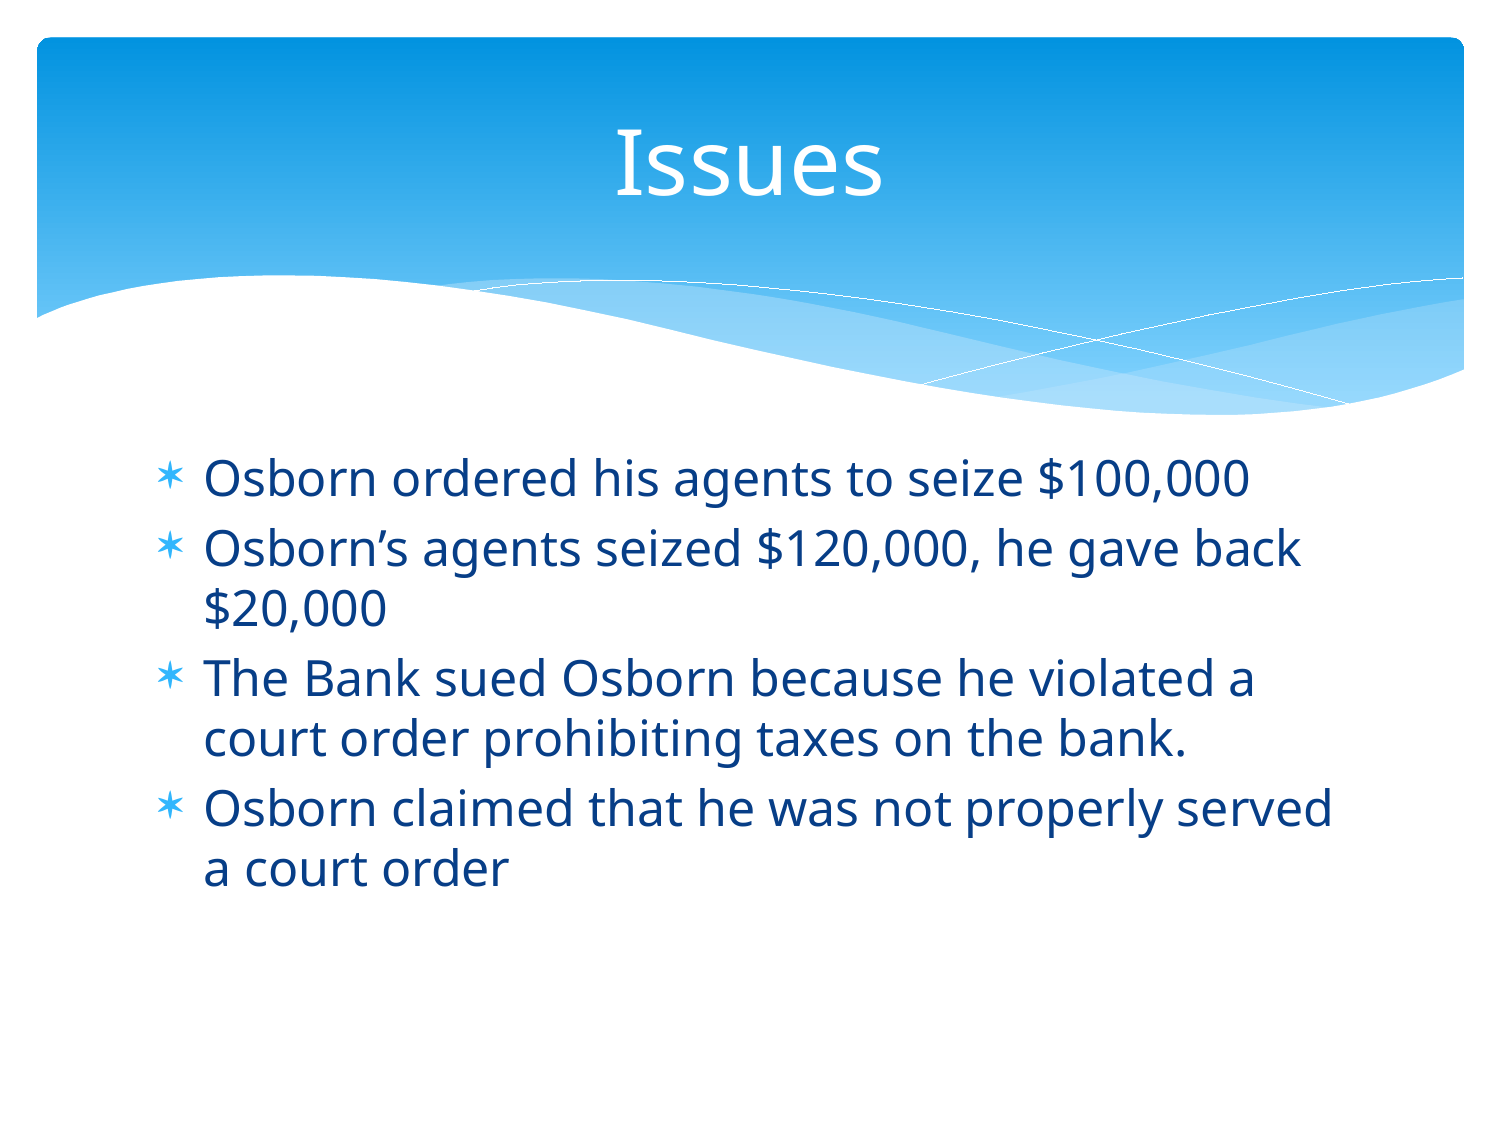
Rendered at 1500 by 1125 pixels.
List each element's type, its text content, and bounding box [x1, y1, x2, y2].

title Issues [75, 55, 1425, 261]
list Osborn ordered his agents to seize $100,000 Osborn’s agents seized $120,000, he gave back $20,000 The Bank sued Osborn because he violated a court order prohibiting taxes on the bank. Osborn claimed that he was not properly served a court order [143, 438, 1359, 1005]
